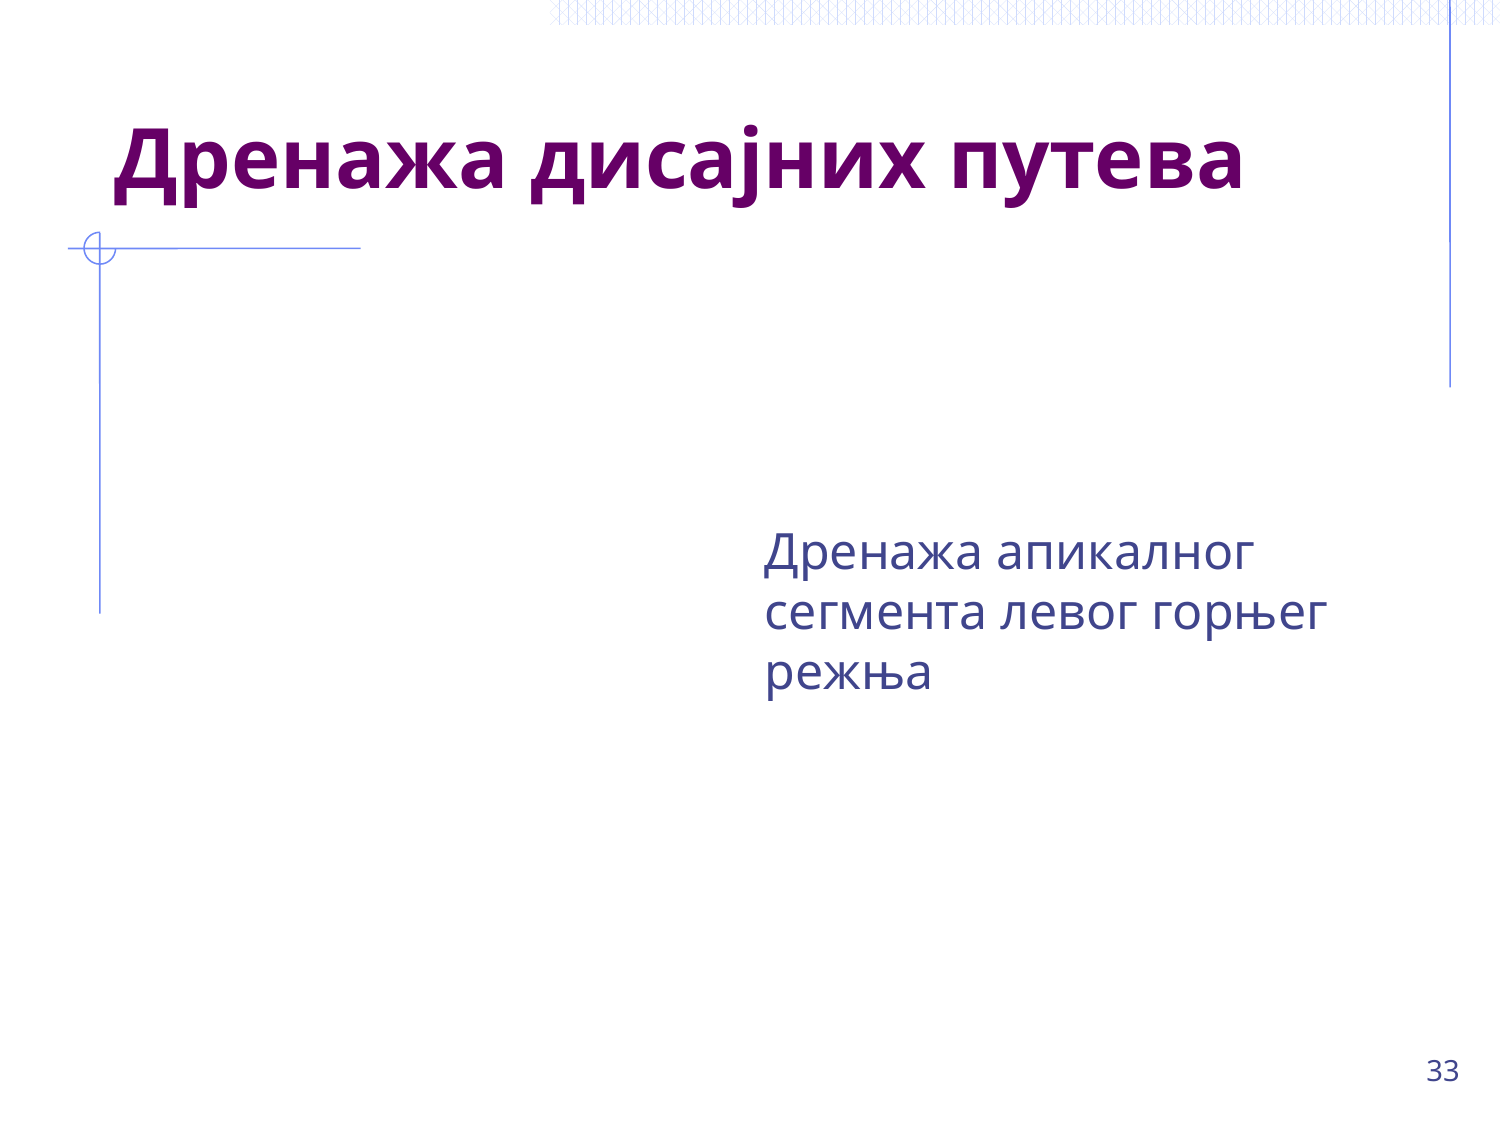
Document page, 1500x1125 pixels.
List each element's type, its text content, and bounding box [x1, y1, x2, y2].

text_box Дренажа апикалног сегмента левог горњег режња [749, 512, 1500, 708]
title Дренажа дисајних путева [99, 24, 1376, 213]
slide_number 33 [1162, 1025, 1475, 1100]
